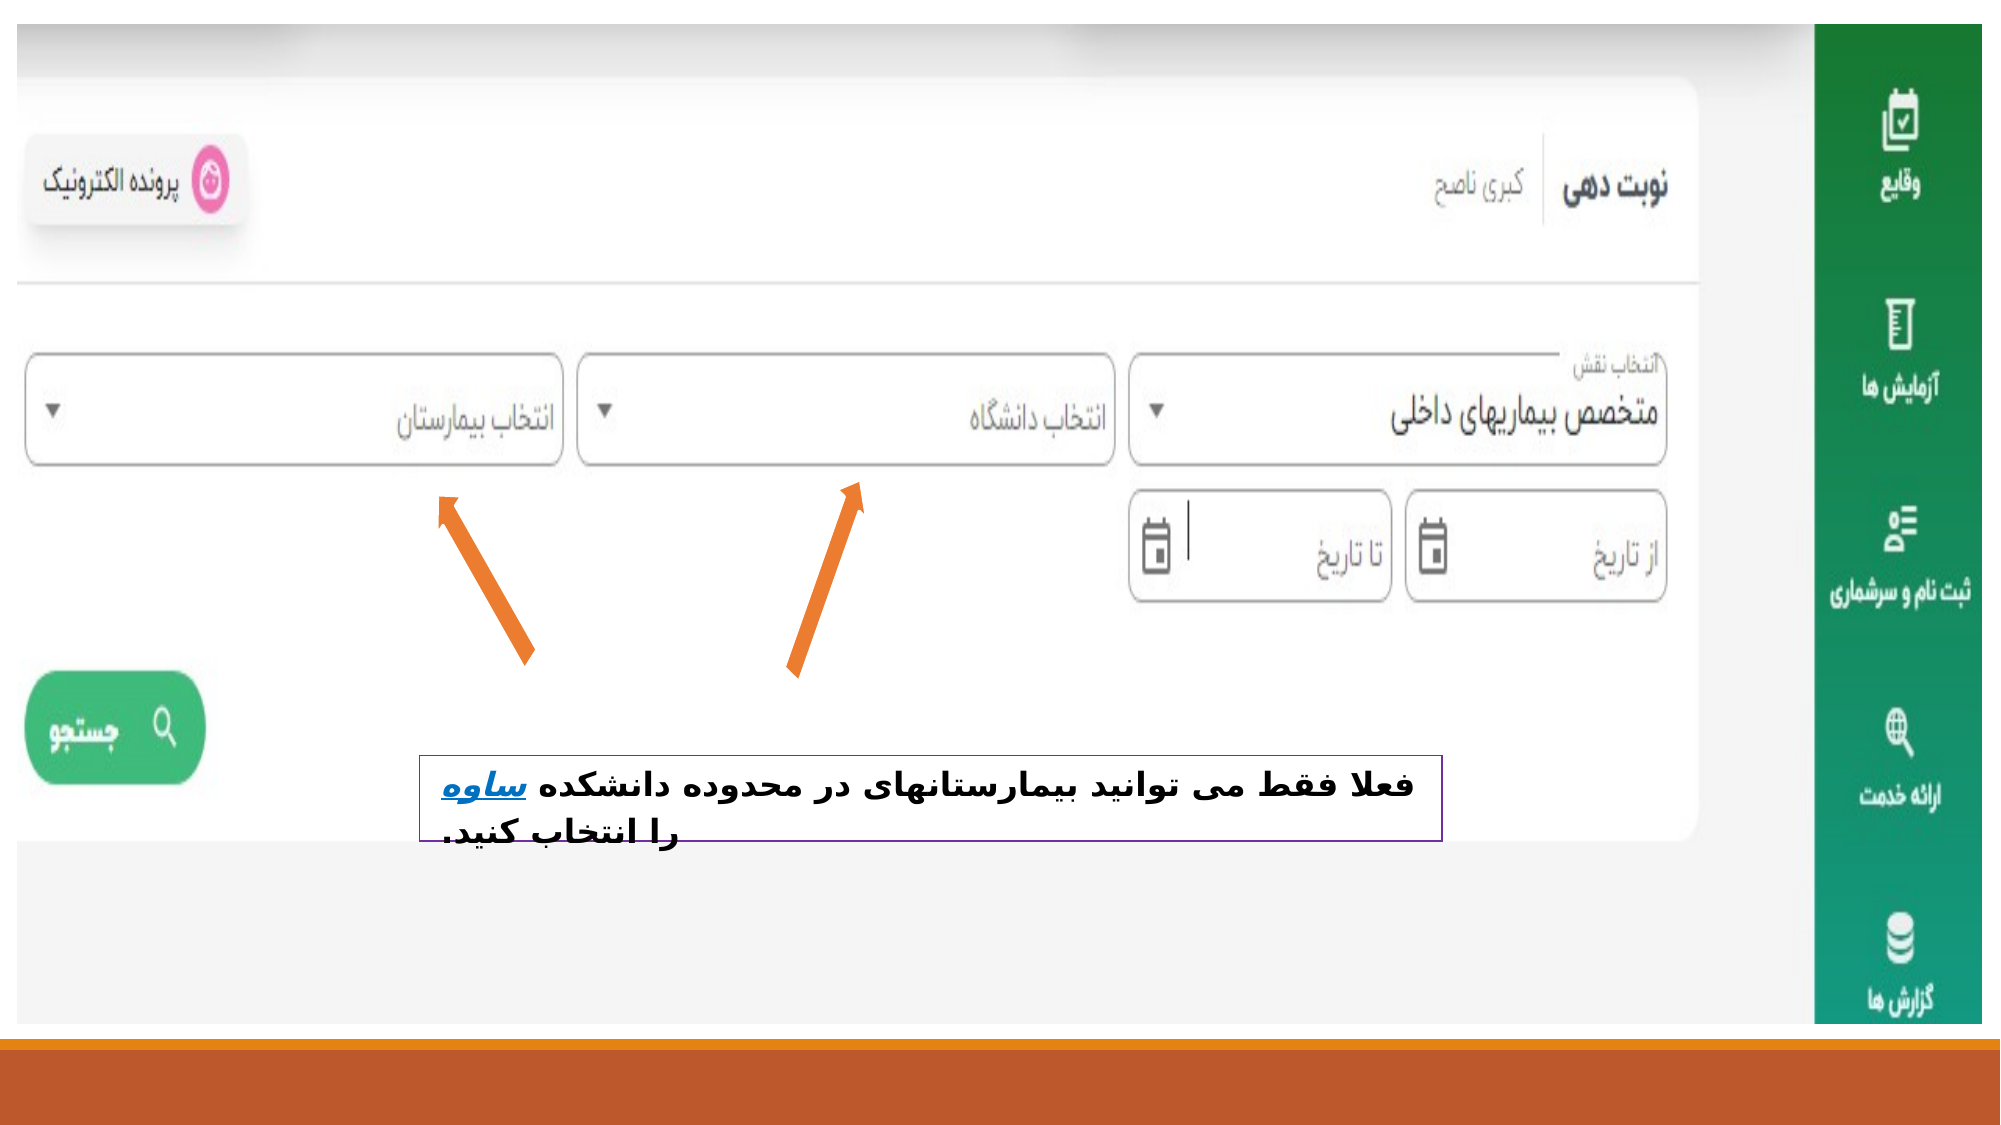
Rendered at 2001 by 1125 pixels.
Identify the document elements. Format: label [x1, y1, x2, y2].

text_box [17, 24, 1983, 1024]
